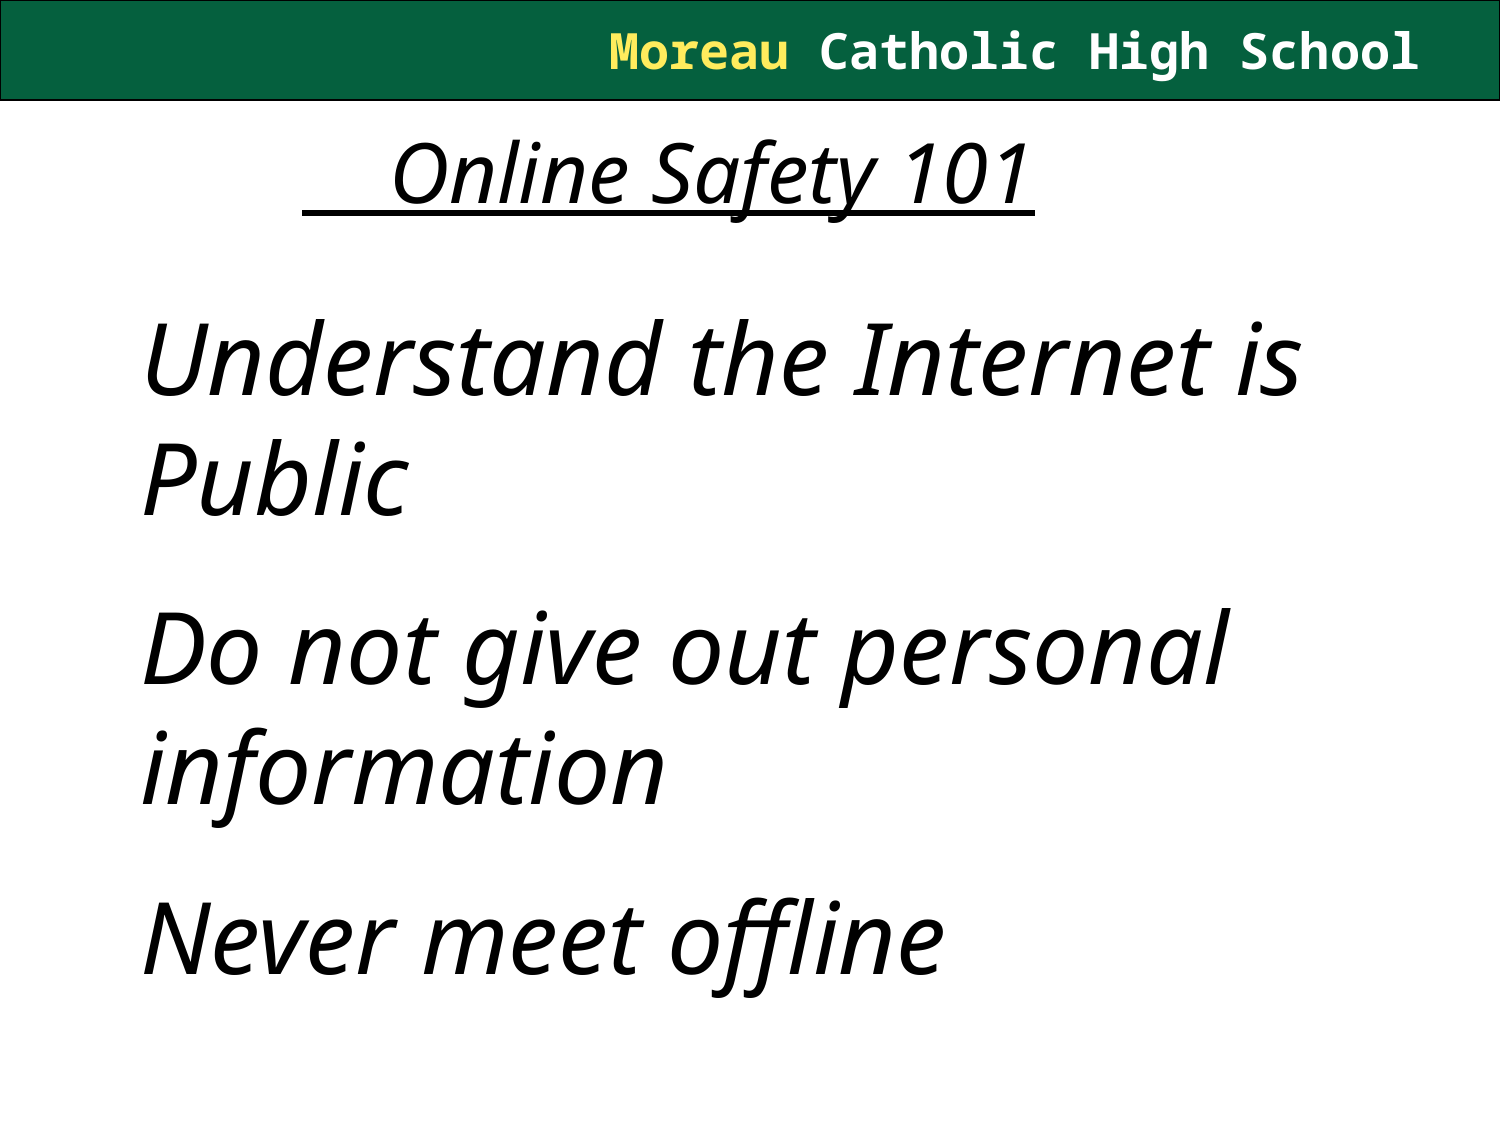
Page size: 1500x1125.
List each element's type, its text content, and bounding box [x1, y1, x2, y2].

text_box Understand the Internet is Public Do not give out personal information Never meet offline [125, 287, 1438, 1003]
text_box Online Safety 101 [287, 112, 1300, 228]
